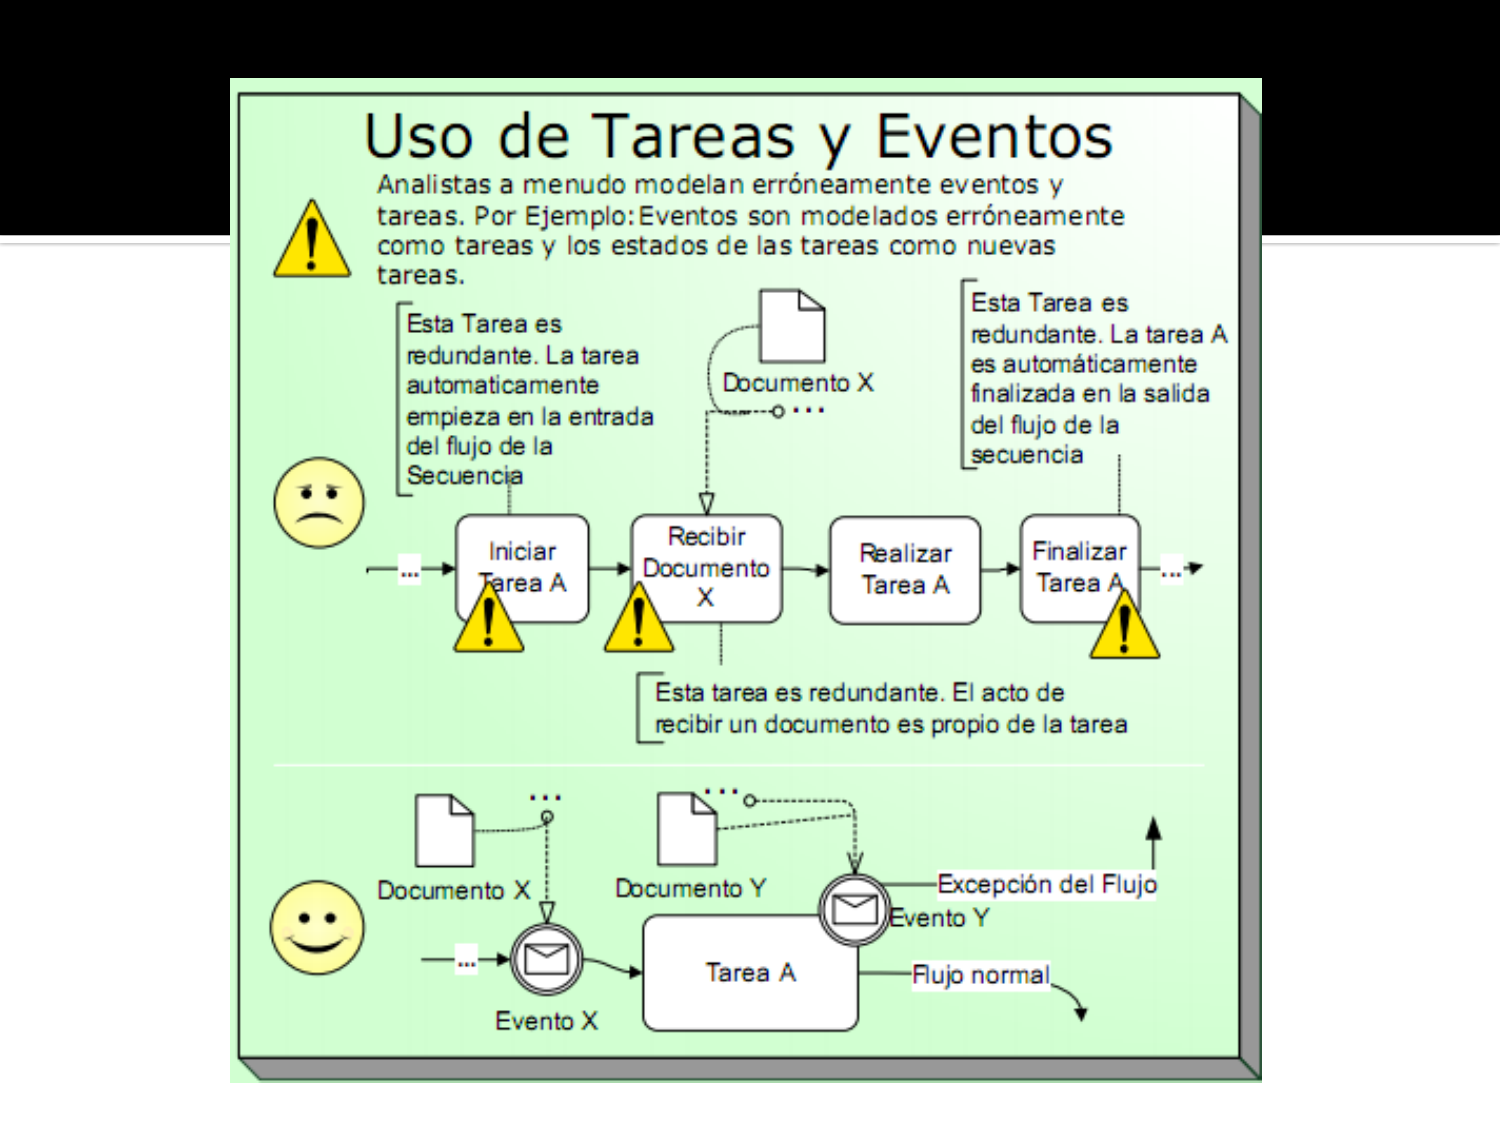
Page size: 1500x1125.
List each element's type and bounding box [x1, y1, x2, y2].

picture [230, 78, 1262, 1083]
